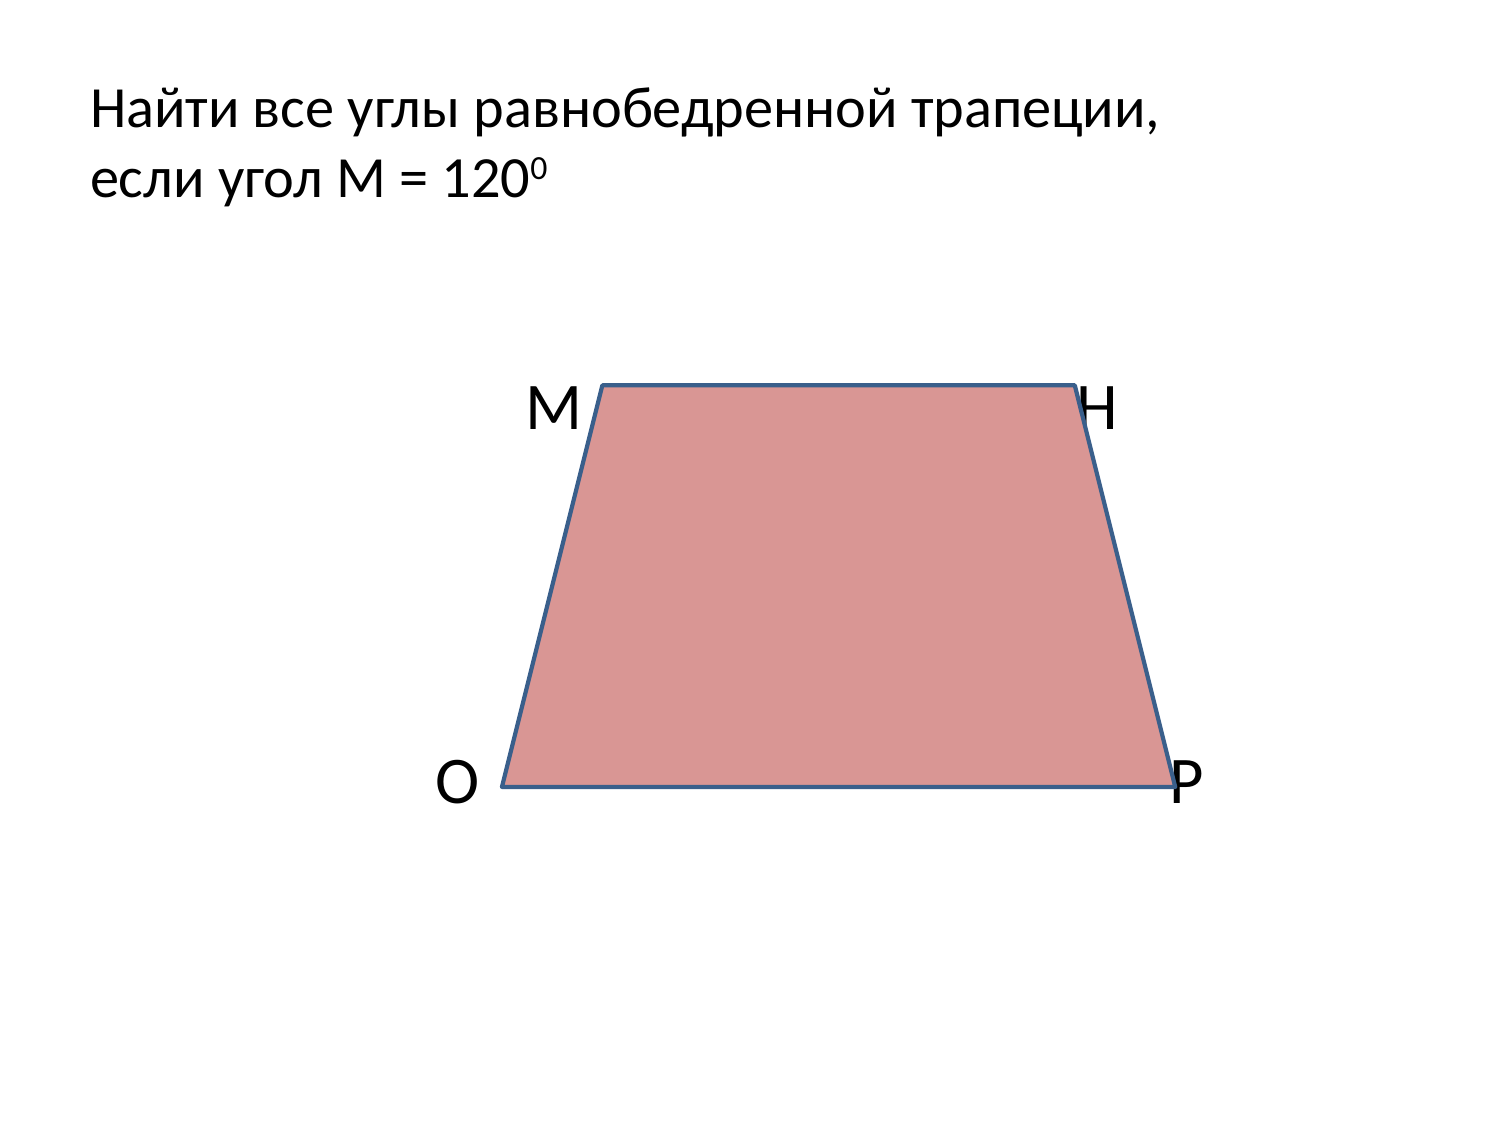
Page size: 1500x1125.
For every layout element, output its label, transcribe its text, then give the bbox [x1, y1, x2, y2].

text_box [499, 383, 1178, 790]
title Найти все углы равнобедренной трапеции, если угол М = 1200 [75, 45, 1425, 233]
list М Н О Р [75, 262, 1425, 1005]
